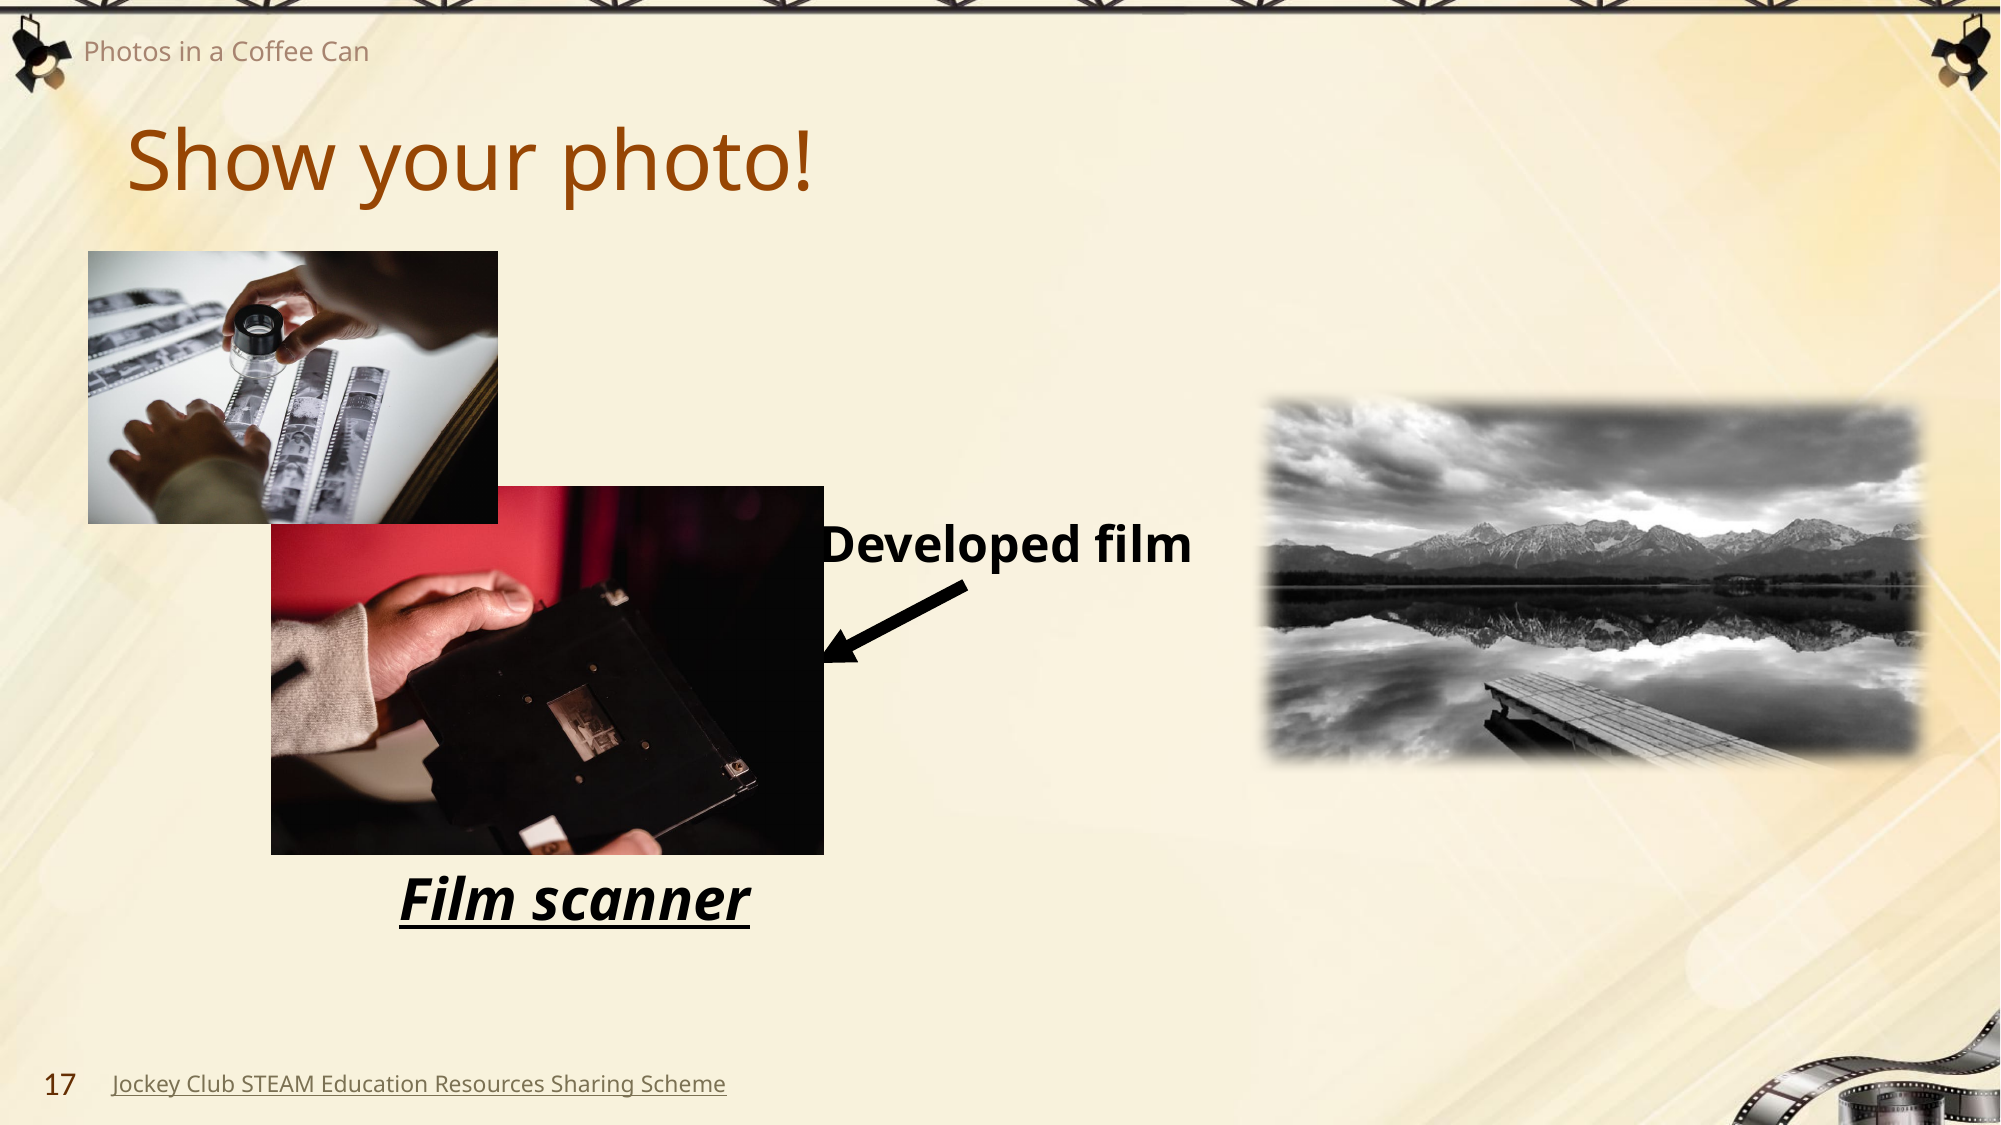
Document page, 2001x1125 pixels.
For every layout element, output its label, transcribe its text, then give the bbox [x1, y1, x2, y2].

title Show your photo! [111, 99, 1522, 317]
text_box Developed film [827, 504, 1209, 580]
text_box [827, 584, 966, 664]
text_box Film scanner [384, 863, 766, 939]
picture [0, 0, 2001, 1125]
